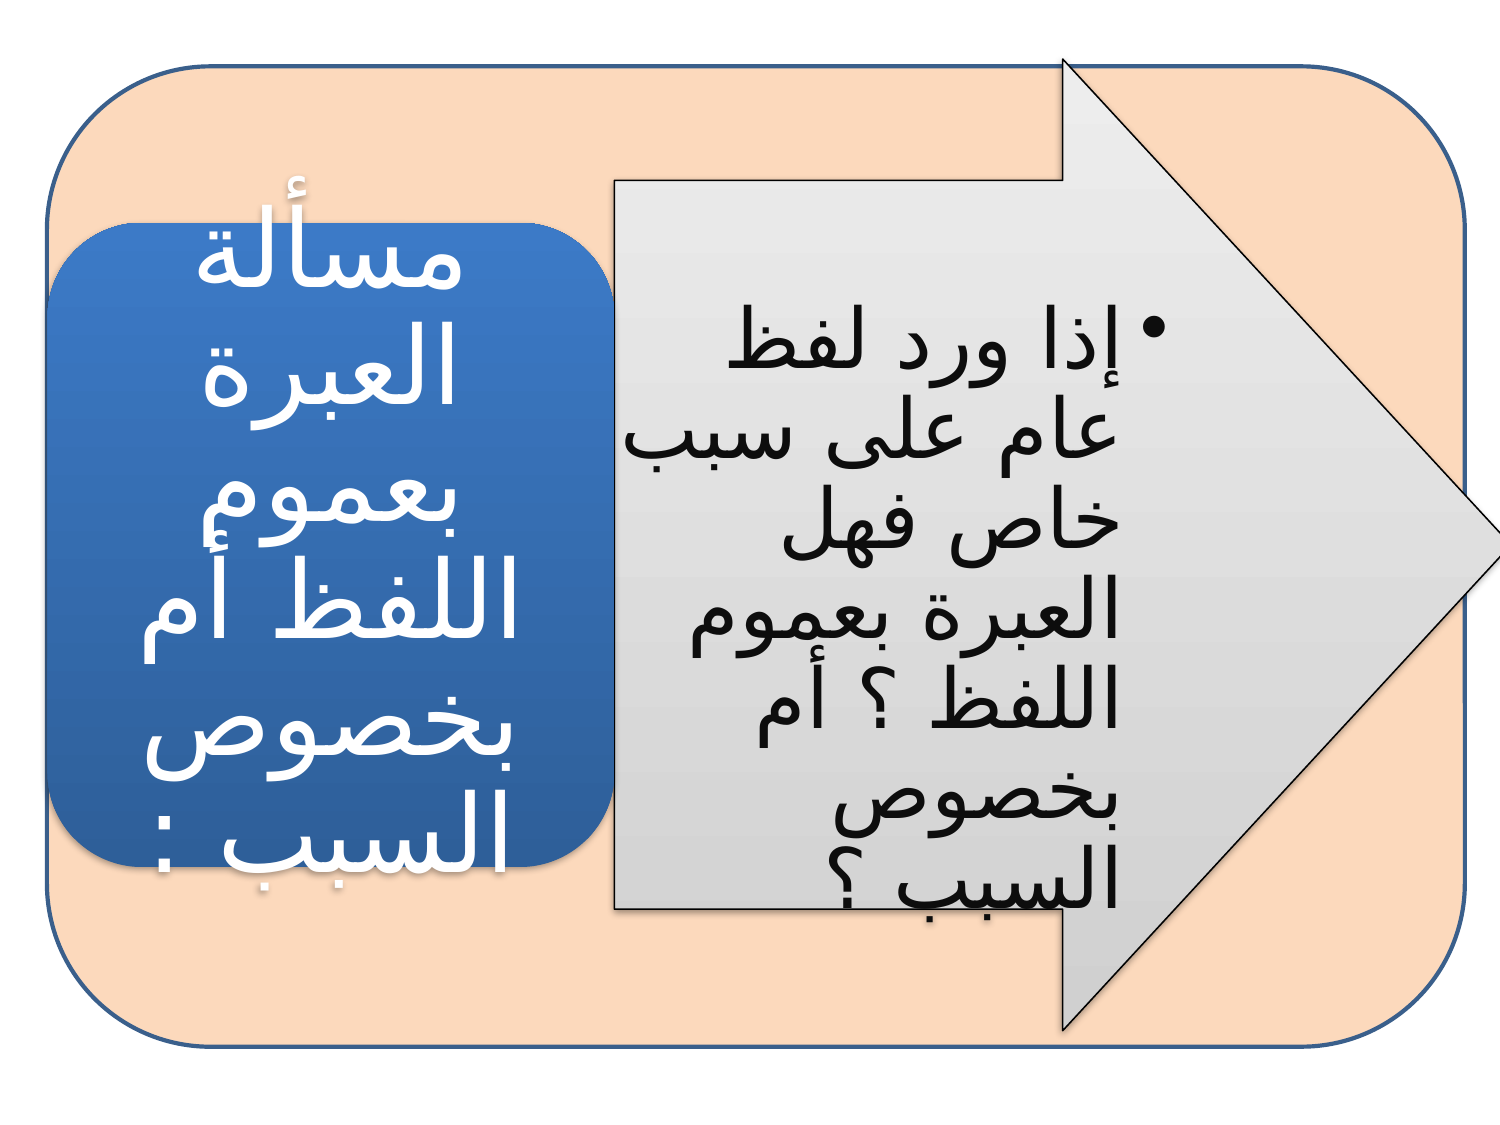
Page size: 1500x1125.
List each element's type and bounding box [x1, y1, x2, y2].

text_box [46, 58, 1500, 1032]
text_box [154, 1039, 1358, 1049]
